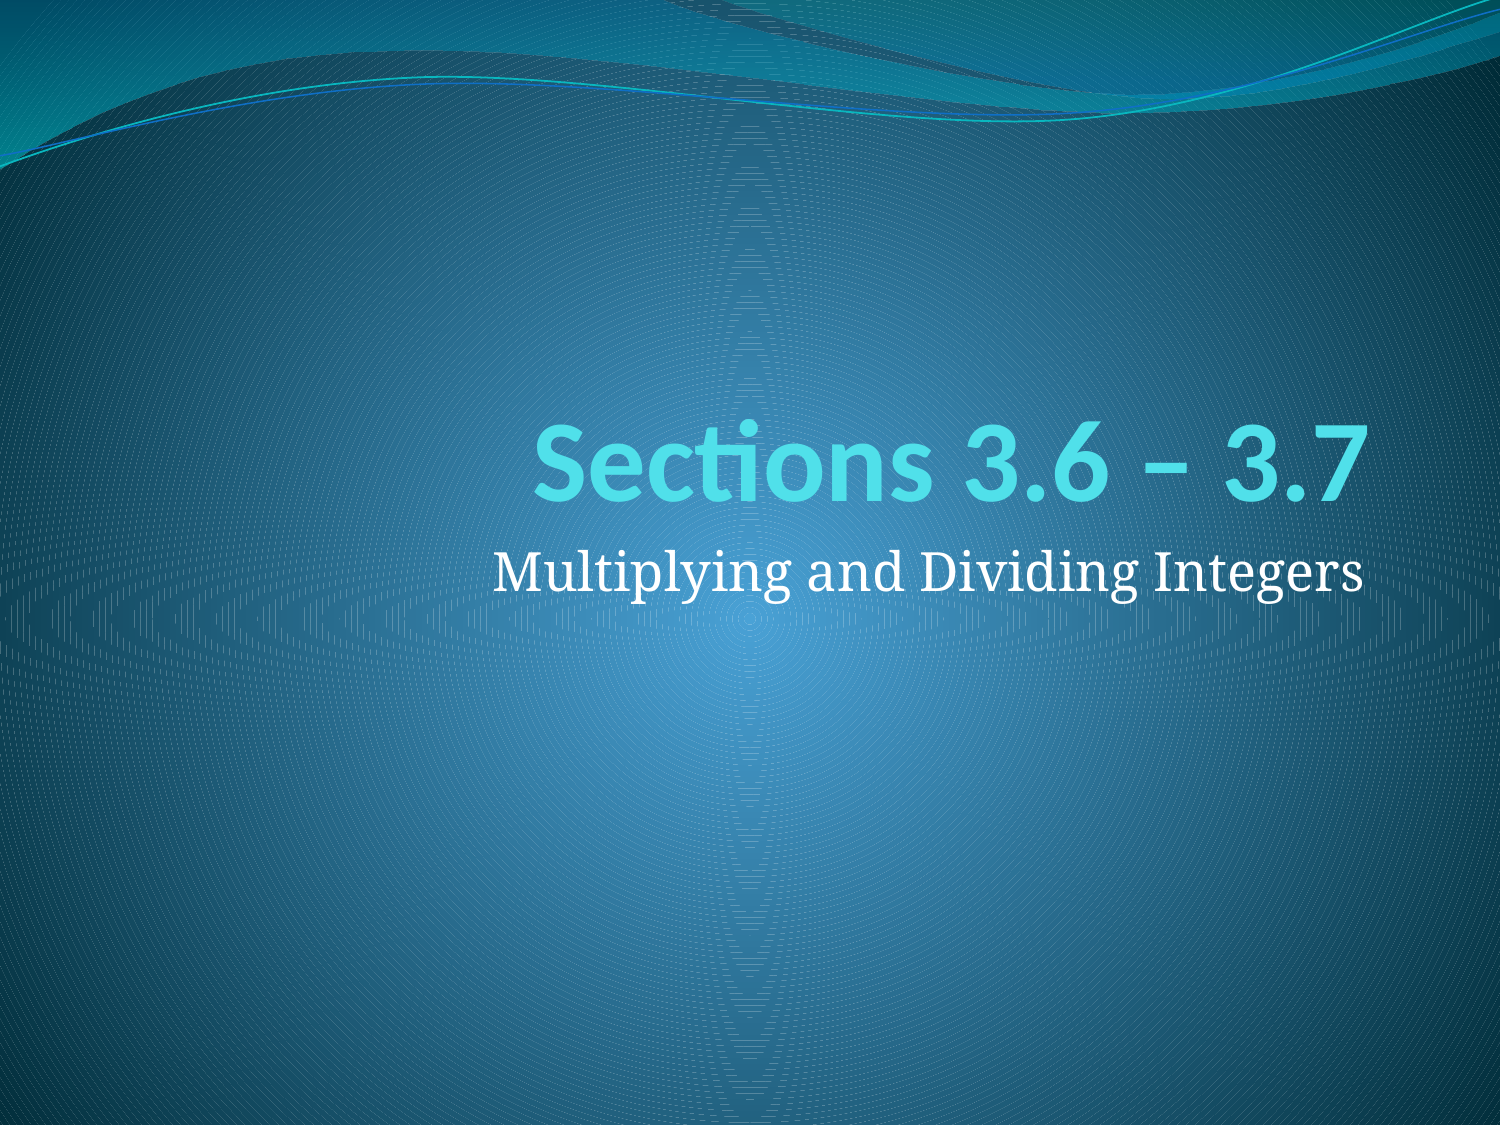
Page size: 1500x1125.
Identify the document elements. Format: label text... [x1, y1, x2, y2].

title Sections 3.6 – 3.7 [87, 224, 1376, 525]
subtitle Multiplying and Dividing Integers [87, 529, 1376, 818]
